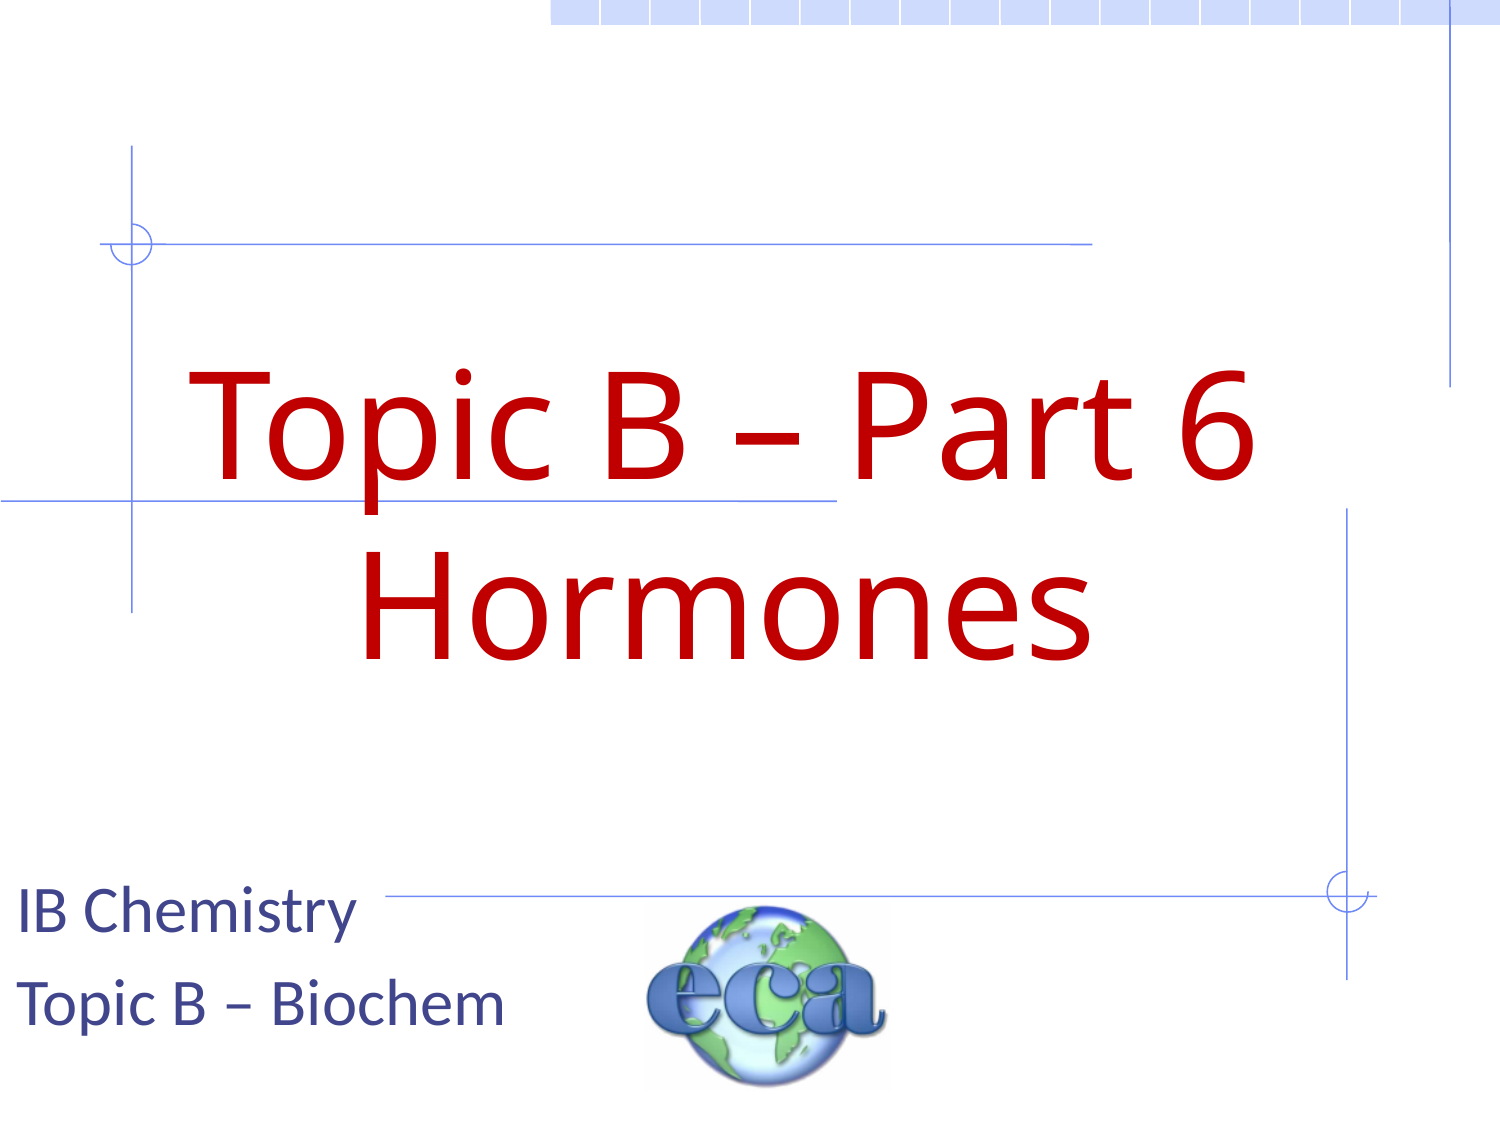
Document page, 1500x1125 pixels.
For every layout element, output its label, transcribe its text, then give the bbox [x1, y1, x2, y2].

subtitle IB Chemistry Topic B – Biochem [0, 857, 1052, 1125]
title Topic B – Part 6 Hormones [0, 455, 1451, 698]
